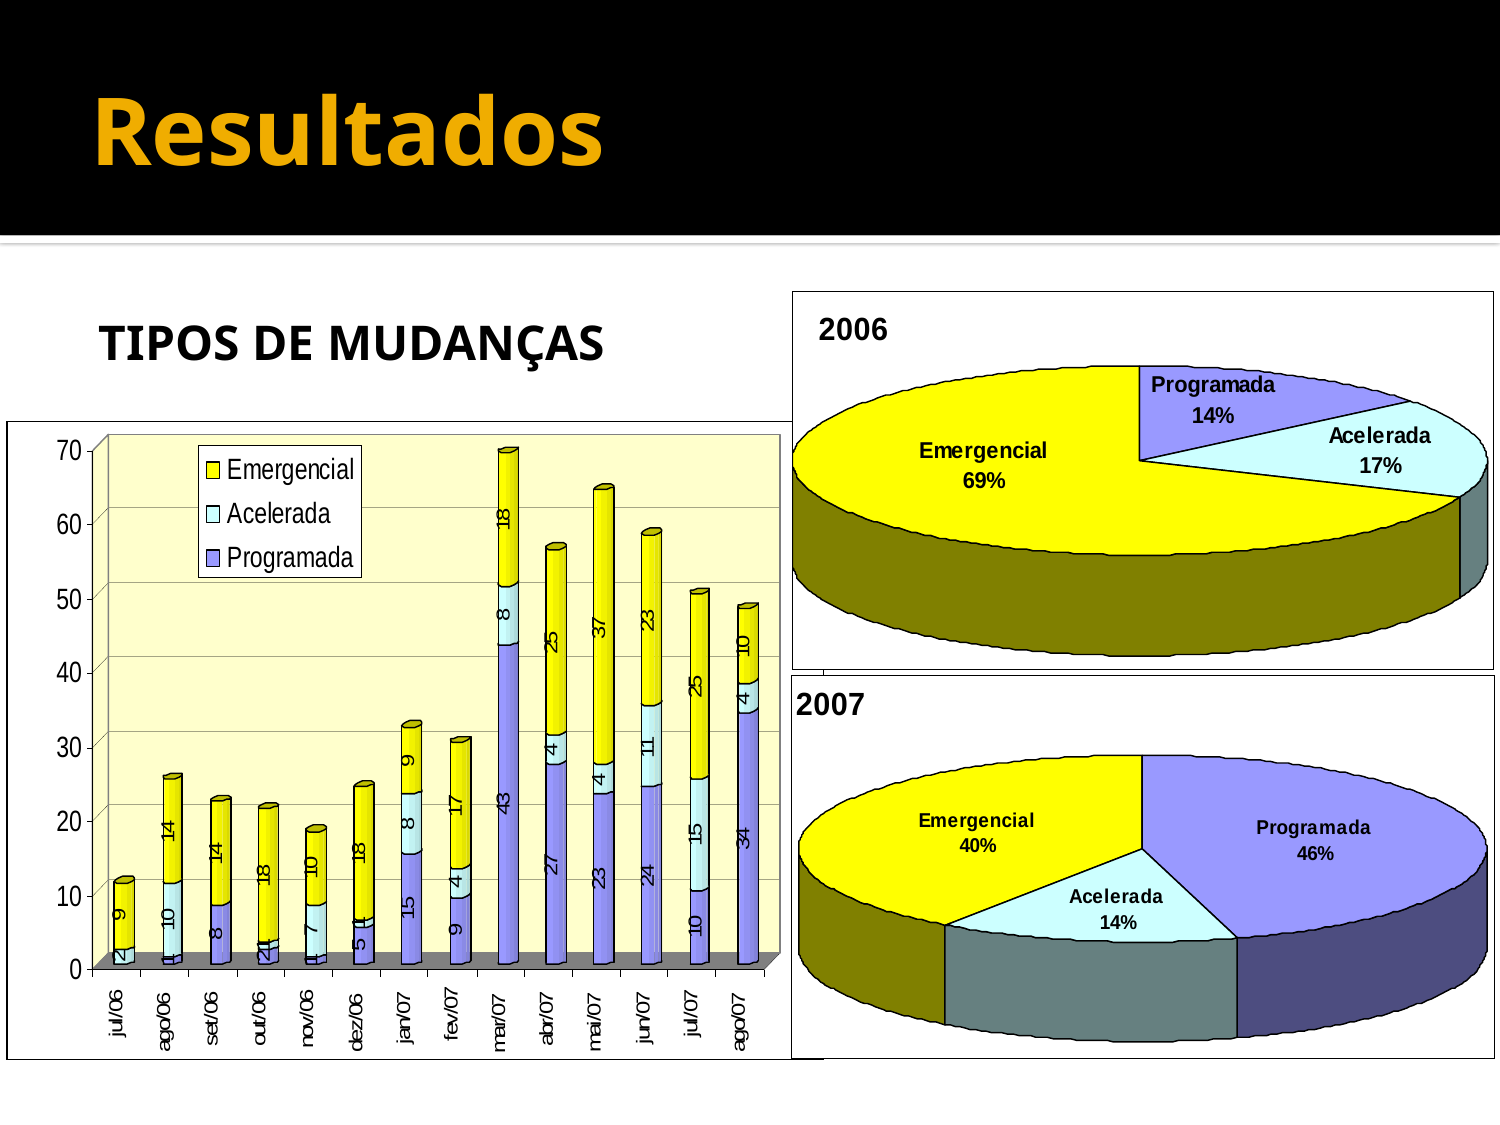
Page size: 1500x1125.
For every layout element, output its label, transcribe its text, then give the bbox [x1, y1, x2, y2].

list Tipos de mudanças [75, 278, 738, 396]
picture [0, 283, 1500, 1069]
title Resultados [75, 24, 1425, 231]
